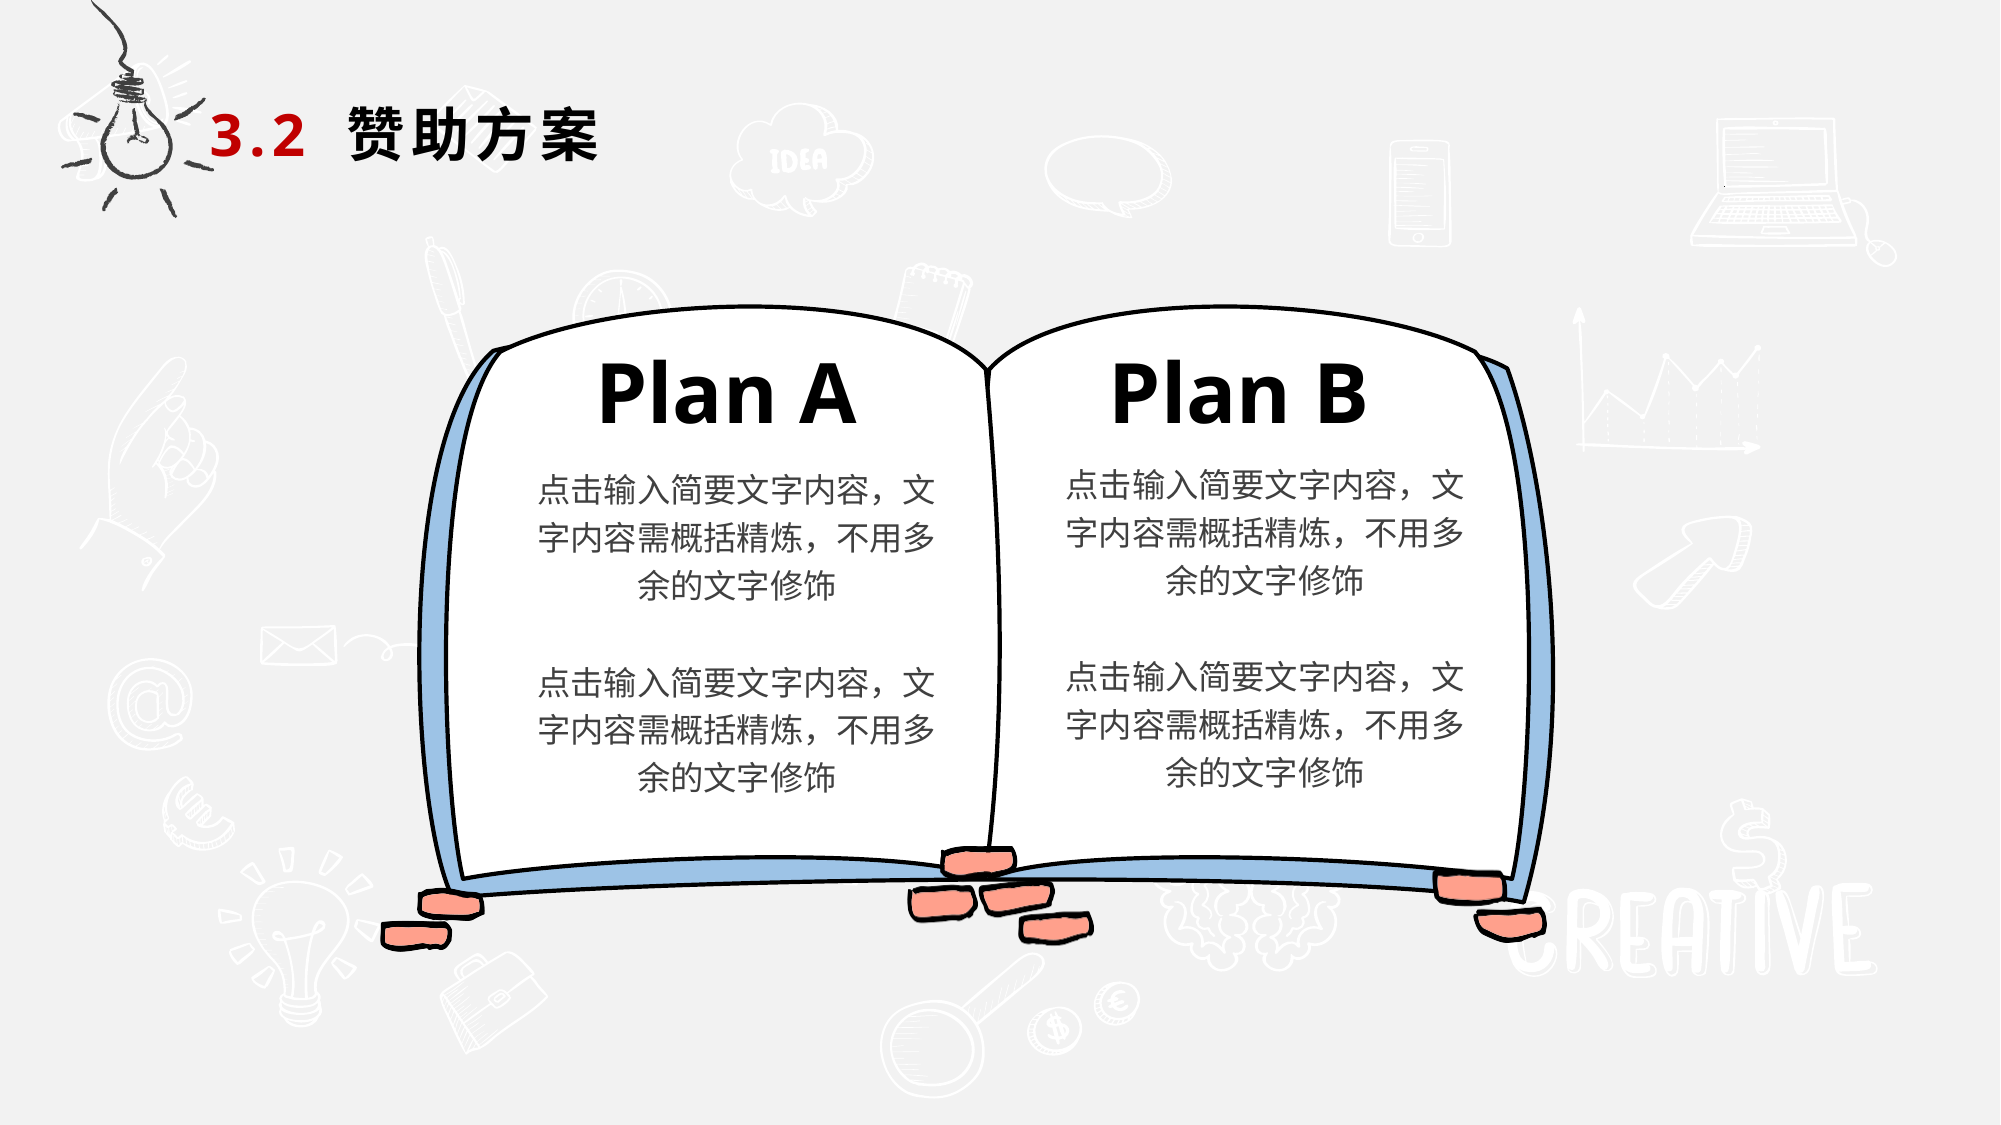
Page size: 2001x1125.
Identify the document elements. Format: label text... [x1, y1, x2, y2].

text_box 3.2 赞助方案 [194, 91, 614, 176]
picture [380, 881, 493, 953]
picture [901, 845, 1095, 953]
picture [1419, 845, 1556, 953]
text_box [419, 306, 1553, 903]
